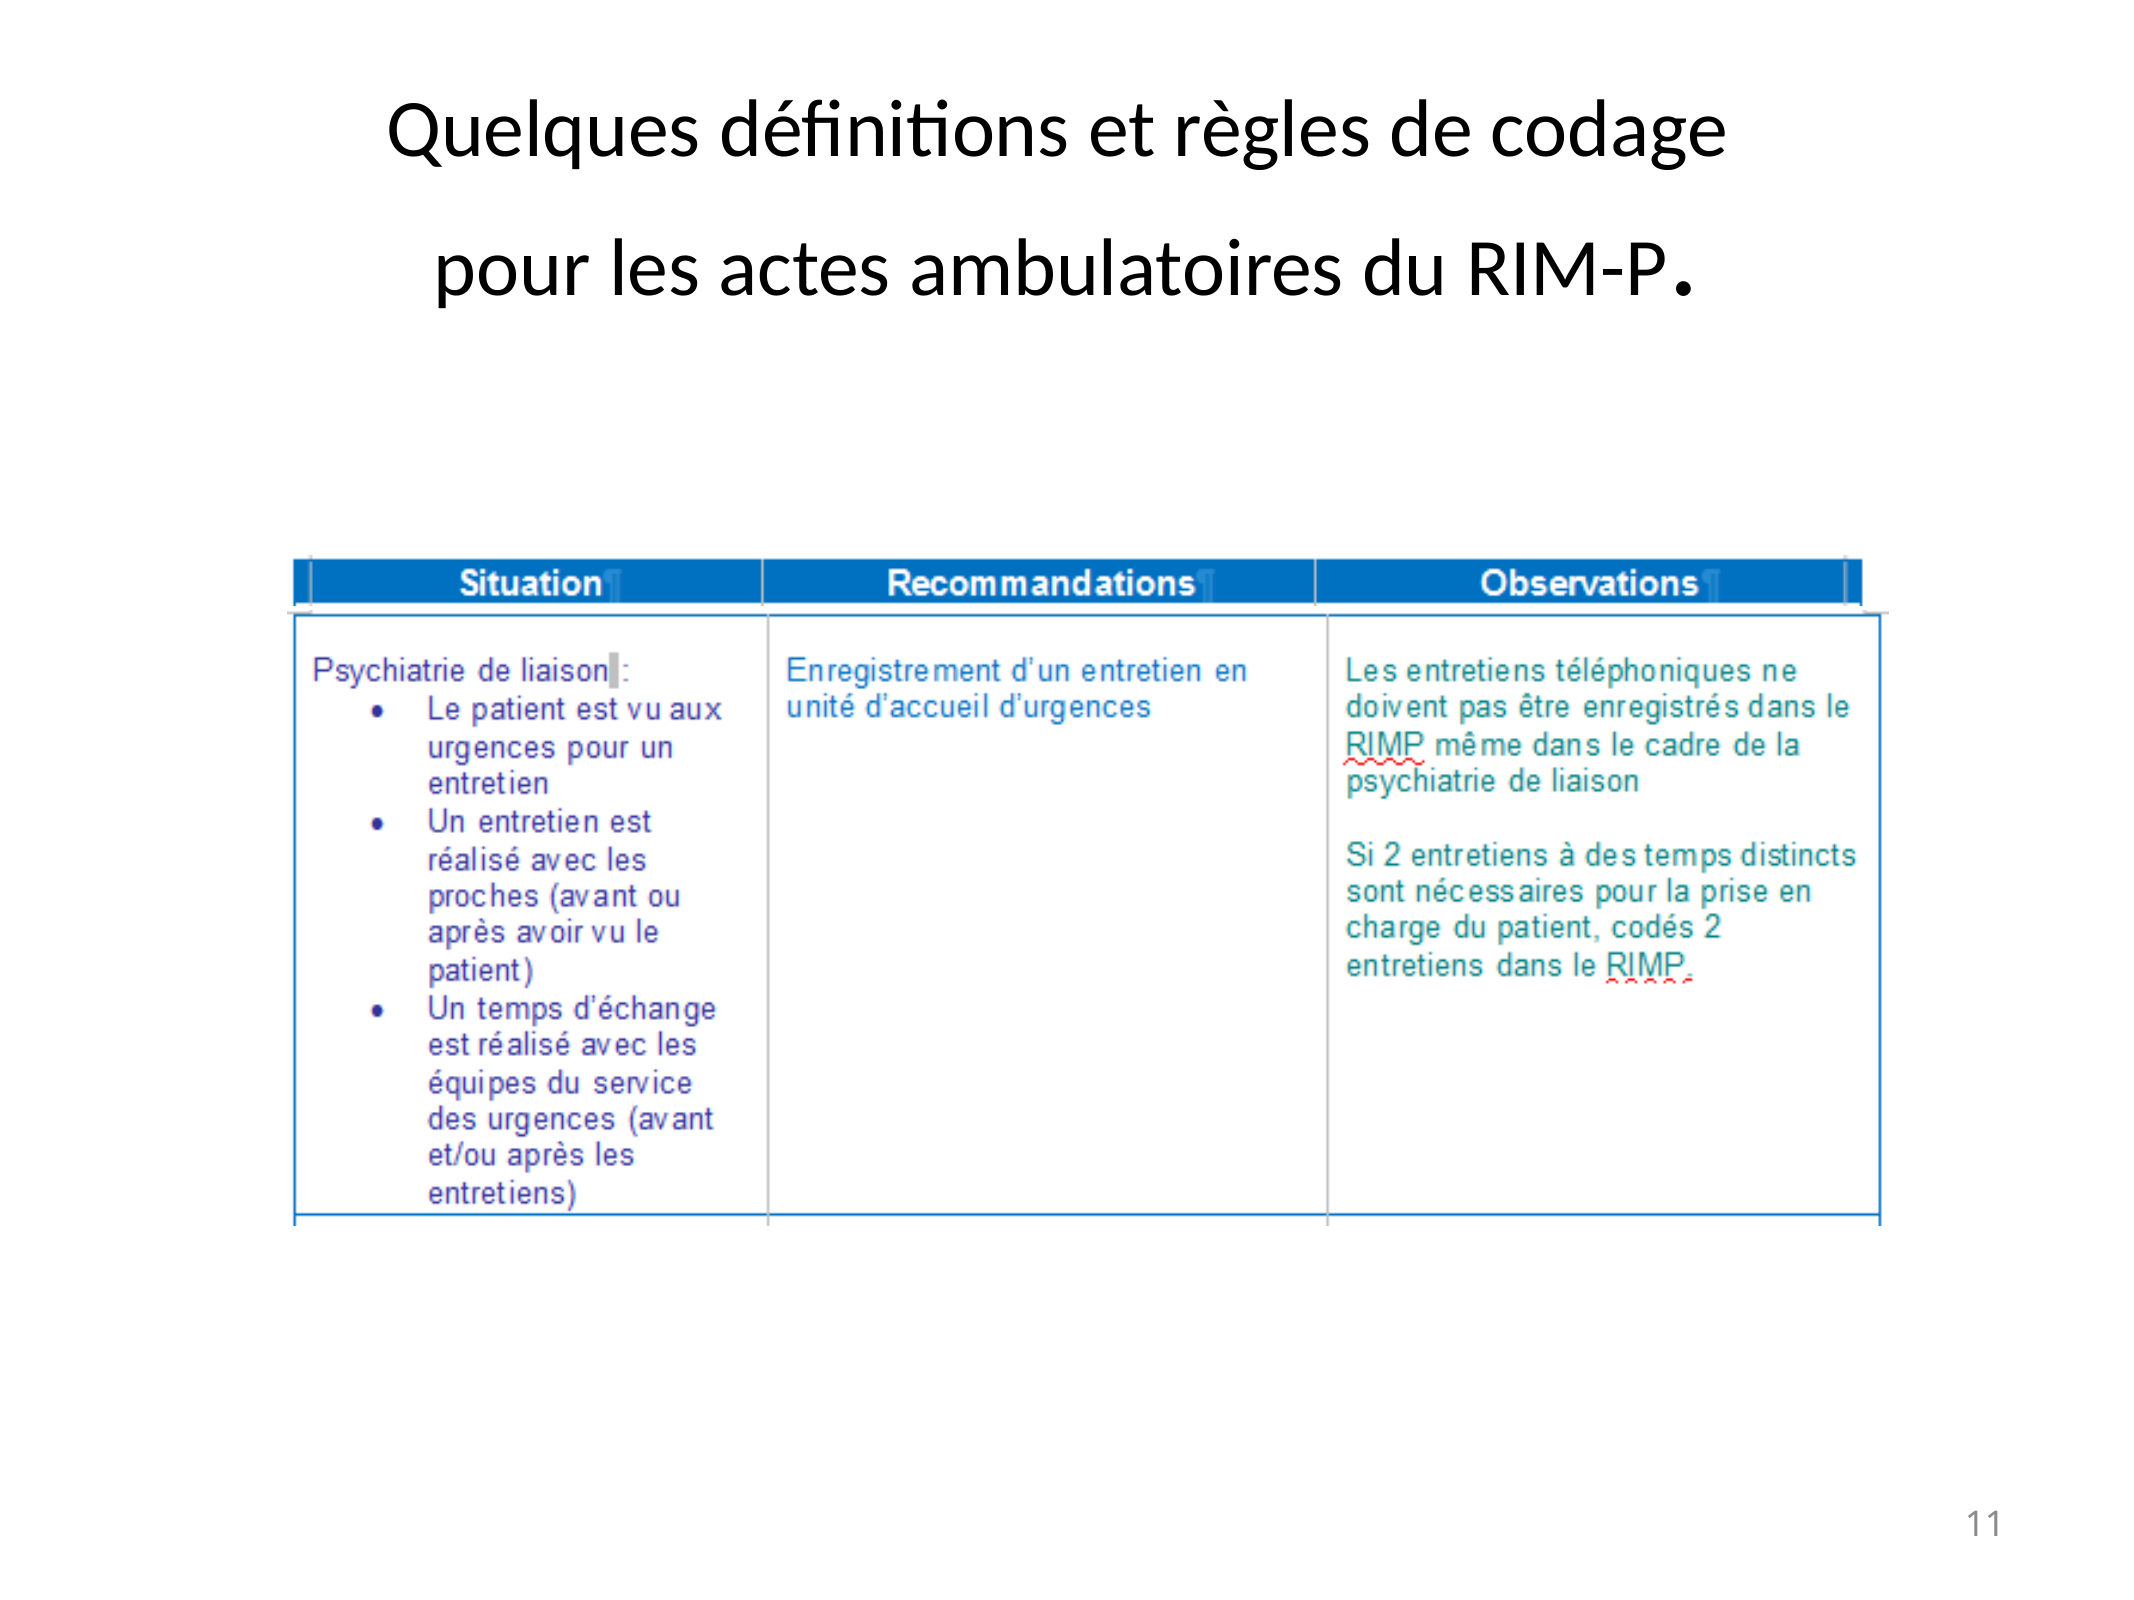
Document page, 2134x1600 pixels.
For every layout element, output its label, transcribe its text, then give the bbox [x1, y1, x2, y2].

slide_number 11 [1528, 1482, 2027, 1569]
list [286, 555, 1871, 606]
title Quelques définitions et règles de codage pour les actes ambulatoires du RIM-P. [106, 64, 2027, 331]
picture [286, 610, 1889, 1226]
